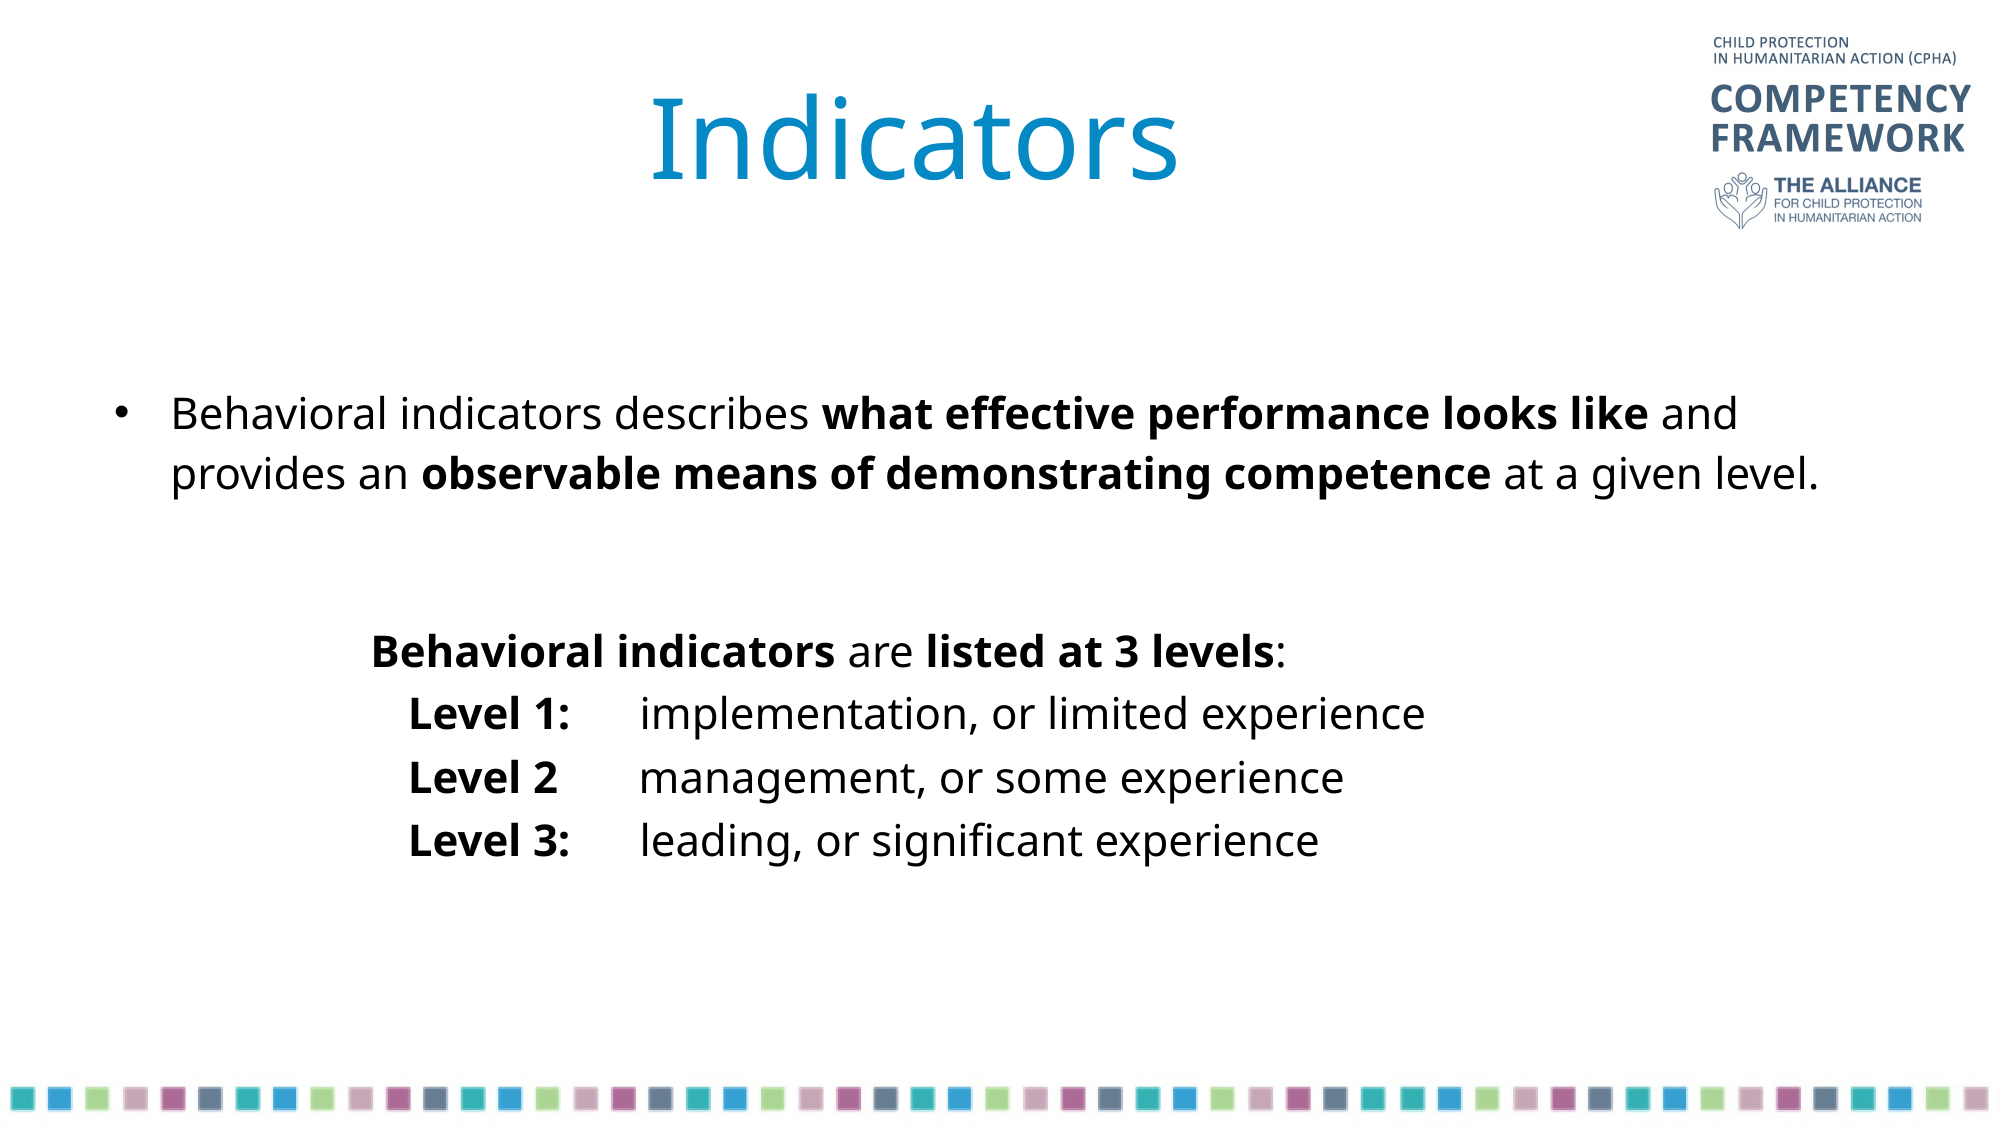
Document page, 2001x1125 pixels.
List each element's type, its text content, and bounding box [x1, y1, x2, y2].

title Indicators [165, 67, 1666, 212]
text_box Behavioral indicators are listed at 3 levels: Level 1: implementation, or limited experience Level 2 management, or some experience Level 3: leading, or significant experience [355, 501, 1476, 950]
picture [1709, 30, 1974, 236]
text_box Behavioral indicators describes what effective performance looks like and provides an observable means of demonstrating competence at a given level. [99, 265, 1901, 670]
picture [0, 1074, 2000, 1125]
